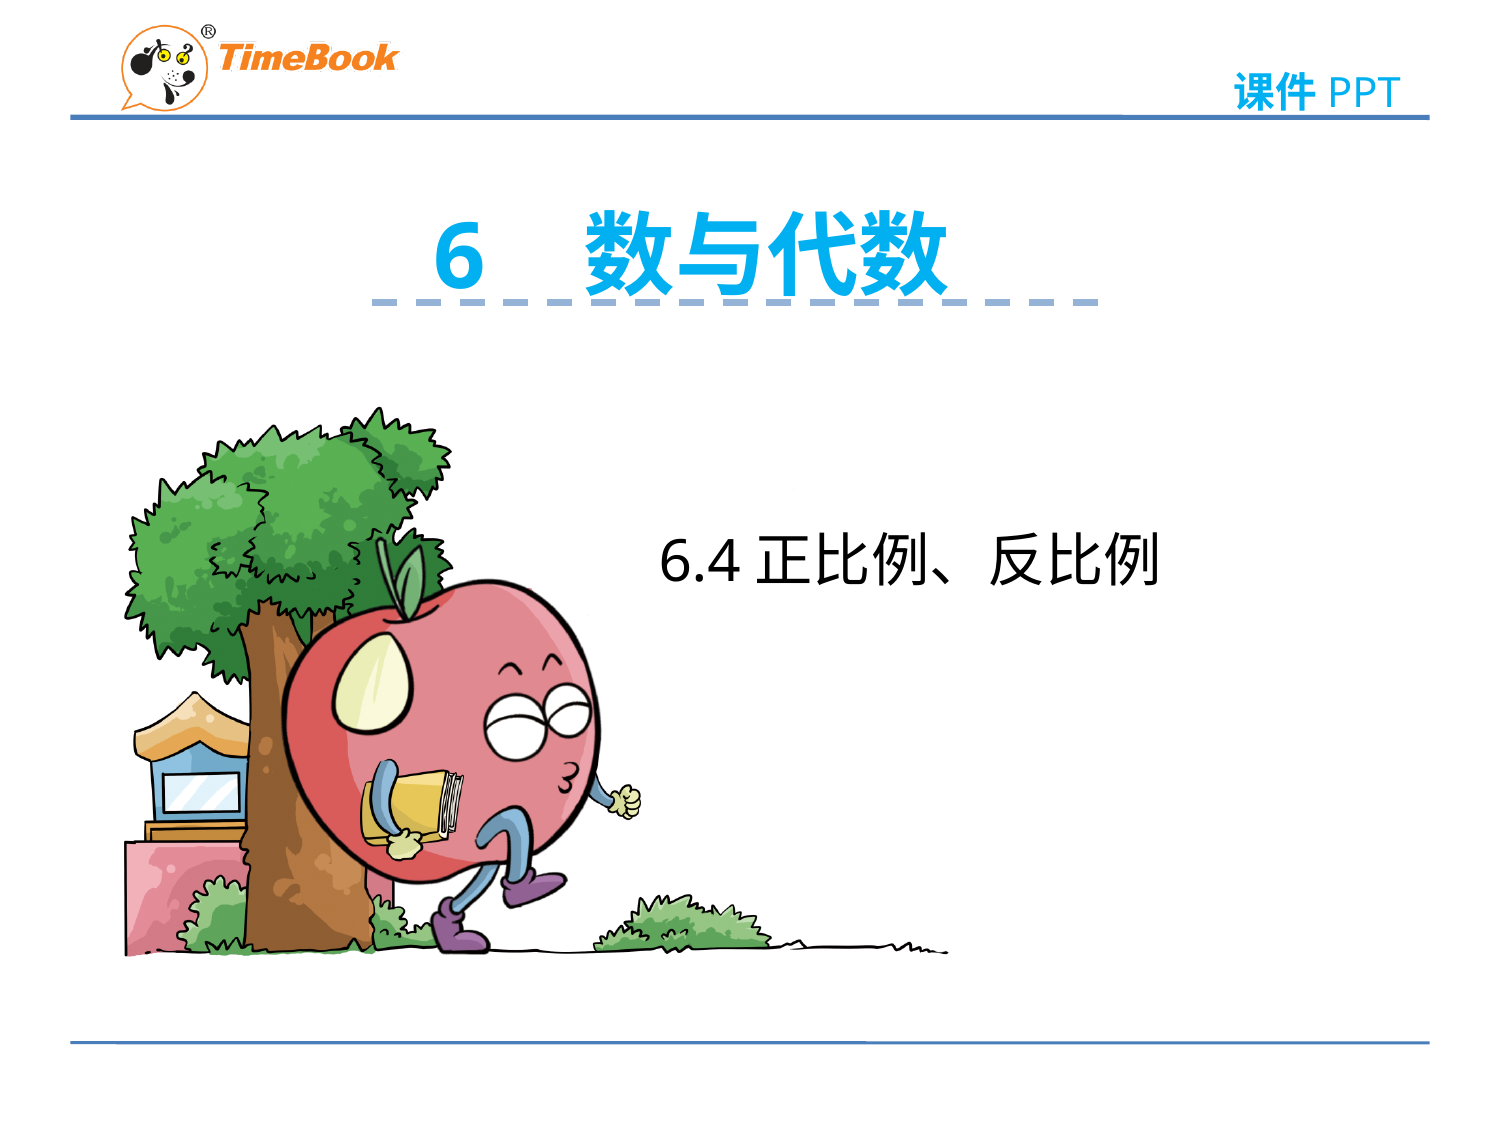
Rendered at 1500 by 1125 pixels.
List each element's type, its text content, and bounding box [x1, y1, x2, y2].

picture [118, 22, 408, 113]
picture [111, 396, 961, 976]
text_box 6 数与代数 [419, 189, 1270, 315]
text_box 6.4正比例、反比例 [965, 515, 1306, 601]
